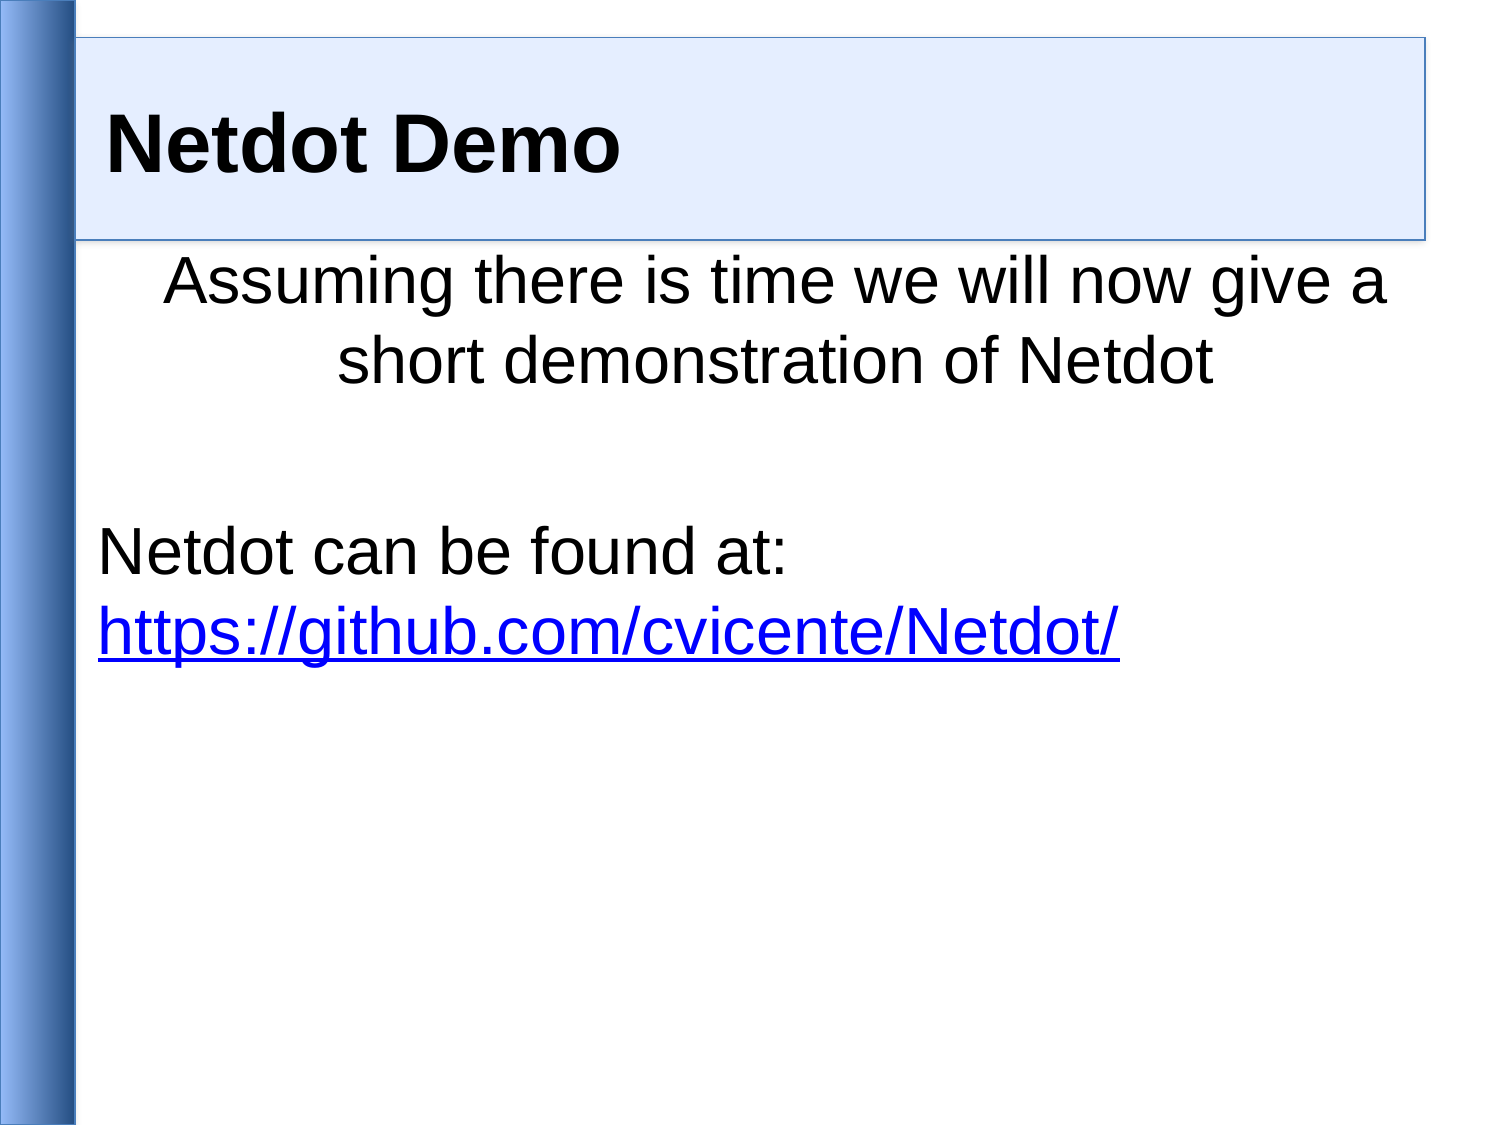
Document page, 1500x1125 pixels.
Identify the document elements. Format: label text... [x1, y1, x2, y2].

title Netdot Demo [74, 37, 1426, 241]
list Assuming there is time we will now give a short demonstration of Netdot Netdot can be found at: https://github.com/cvicente/Netdot/ [84, 230, 1468, 1088]
